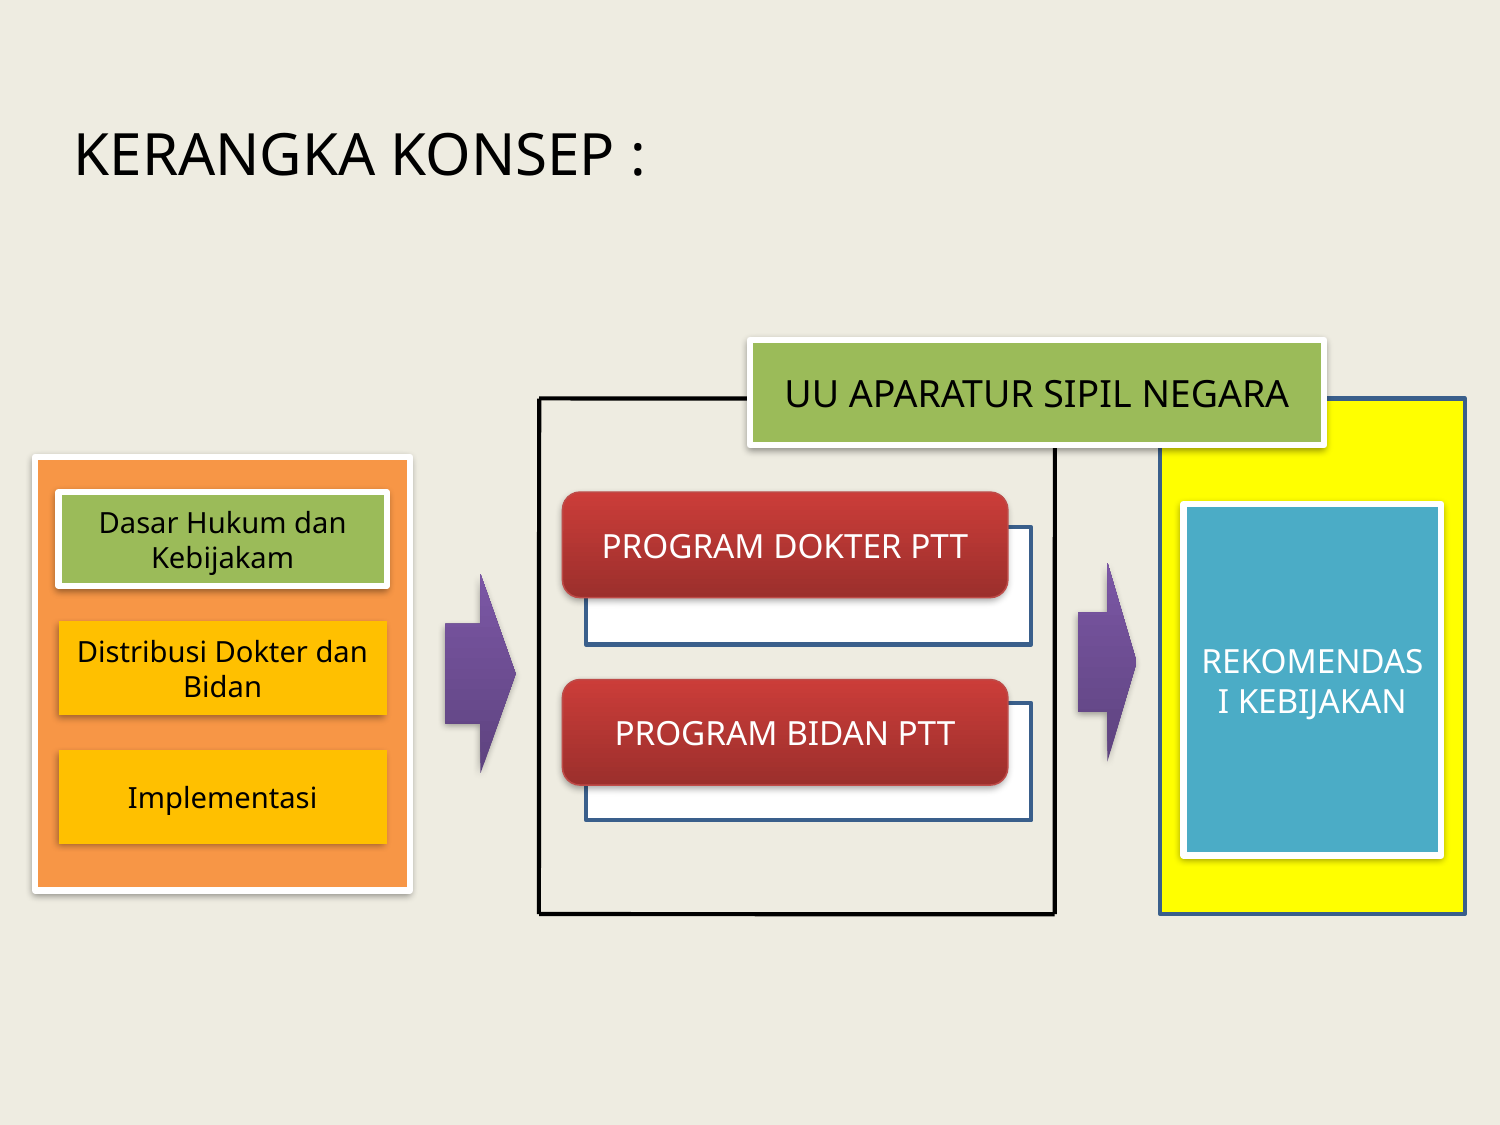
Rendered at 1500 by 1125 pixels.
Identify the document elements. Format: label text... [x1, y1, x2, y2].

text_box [34, 339, 1466, 915]
title KERANGKA KONSEP : [58, 93, 1409, 211]
